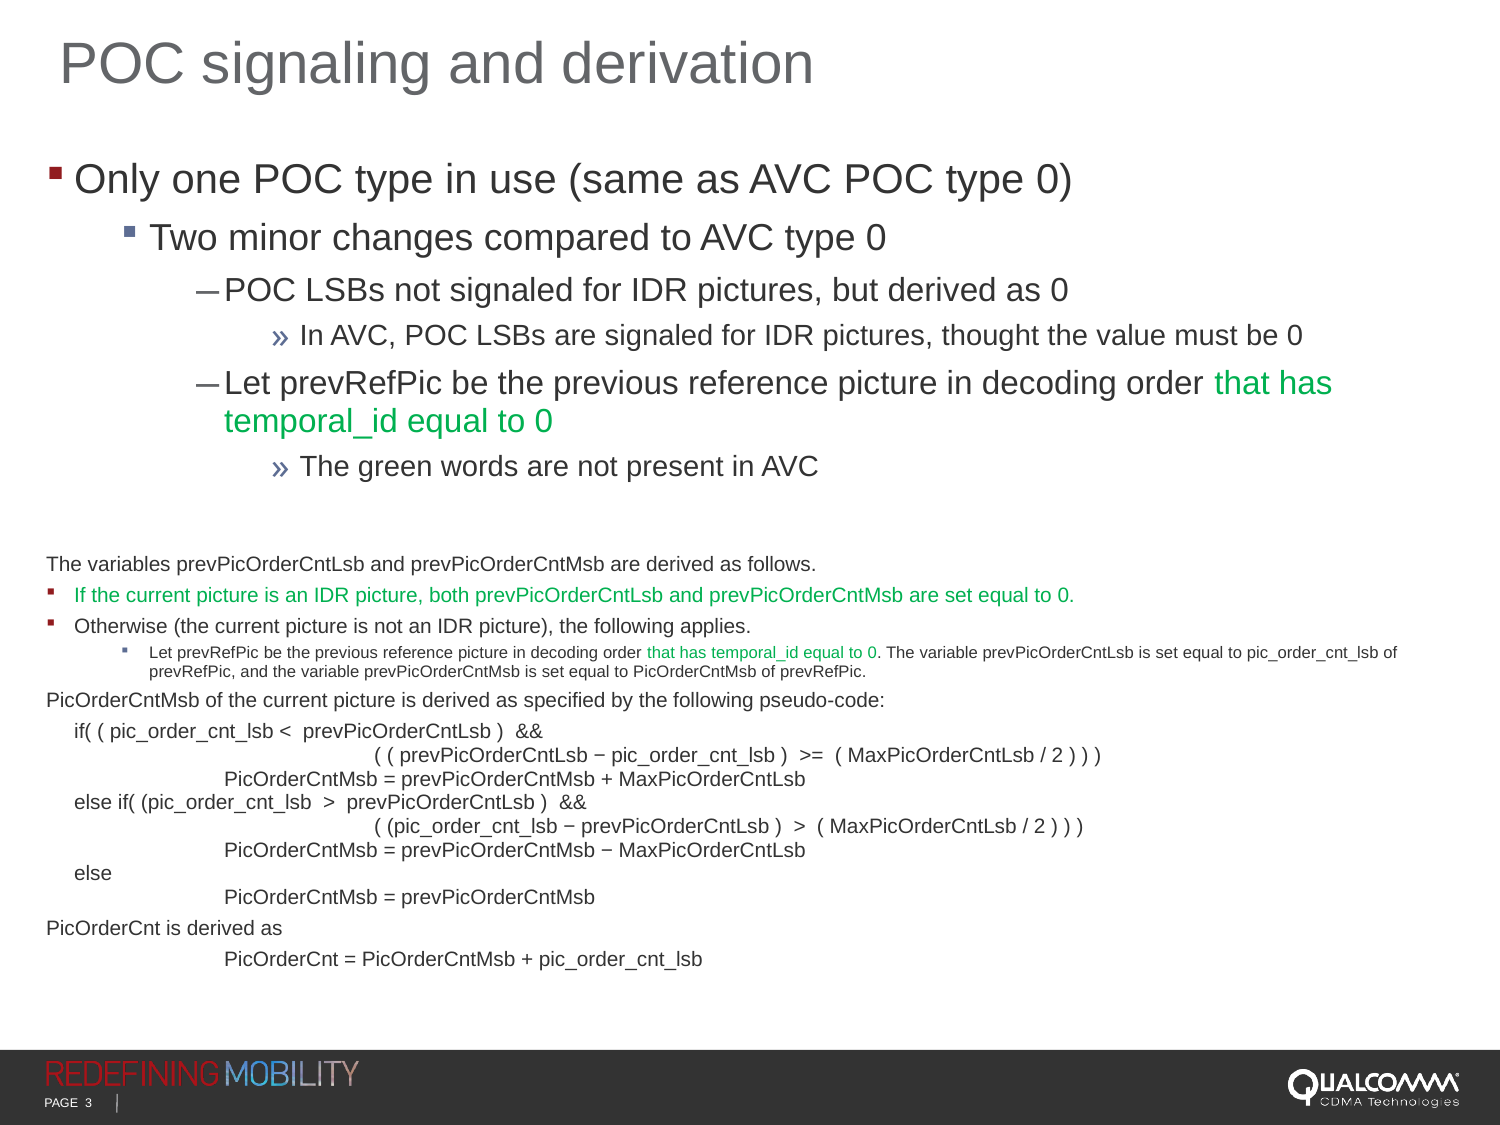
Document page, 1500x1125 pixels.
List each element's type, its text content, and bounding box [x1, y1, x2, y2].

picture [31, 1049, 369, 1098]
picture [1278, 1058, 1478, 1114]
title POC signaling and derivation [44, 20, 1483, 113]
list Only one POC type in use (same as AVC POC type 0) Two minor changes compared to AVC type 0 POC LSBs not signaled for IDR pictures, but derived as 0 In AVC, POC LSBs are signaled for IDR pictures, thought the value must be 0 Let prevRefPic be the previous reference picture in decoding order that has temporal_id equal to 0 The green words are not present in AVC The variables prevPicOrderCntLsb and prevPicOrderCntMsb are derived as follows. If the current picture is an IDR picture, both prevPicOrderCntLsb and prevPicOrderCntMsb are set equal to 0. Otherwise (the current picture is not an IDR picture), the following applies. Let prevRefPic be the previous reference picture in decoding order that has temporal_id equal to 0. The variable prevPicOrderCntLsb is set equal to pic_order_cnt_lsb of prevRefPic, and the variable prevPicOrderCntMsb is set equal to PicOrderCntMsb of prevRefPic. PicOrderCntMsb of the current picture is derived as specified by the following pseudo-code: if( ( pic_order_cnt_lsb < prevPicOrderCntLsb ) && ( ( prevPicOrderCntLsb − pic_order_cnt_lsb ) >= ( MaxPicOrderCntLsb / 2 ) ) ) PicOrderCntMsb = prevPicOrderCntMsb + MaxPicOrderCntLsb else if( (pic_order_cnt_lsb > prevPicOrderCntLsb ) && ( (pic_order_cnt_lsb − prevPicOrderCntLsb ) > ( MaxPicOrderCntLsb / 2 ) ) ) PicOrderCntMsb = prevPicOrderCntMsb − MaxPicOrderCntLsb else PicOrderCntMsb = prevPicOrderCntMsb PicOrderCnt is derived as PicOrderCnt = PicOrderCntMsb + pic_order_cnt_lsb [30, 148, 1469, 1021]
